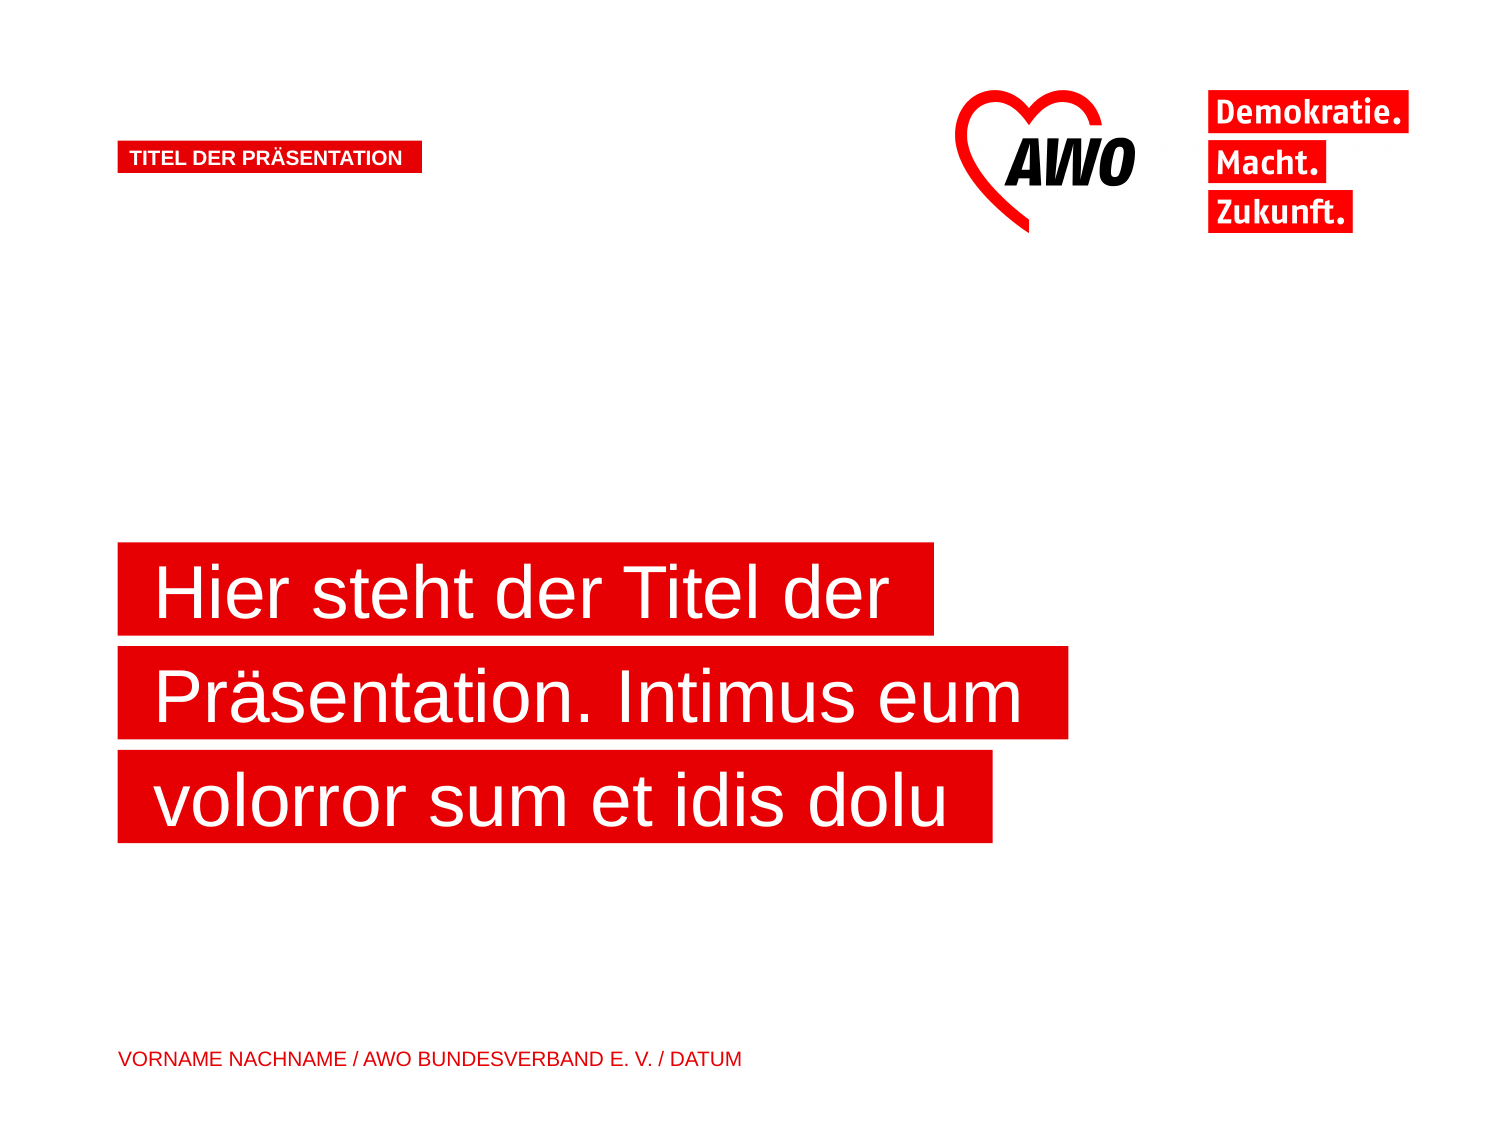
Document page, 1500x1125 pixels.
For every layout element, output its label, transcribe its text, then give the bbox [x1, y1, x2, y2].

footer VORNAME NACHNAME / AWO BUNDESVERBAND E. V. / DATUM [118, 1045, 1211, 1072]
subtitle Präsentation. Intimus eum [117, 646, 1069, 740]
list Titel der Präsentation [117, 140, 422, 173]
list volorror sum et idis dolu [117, 749, 993, 844]
picture [955, 90, 1409, 233]
title Hier steht der Titel der [117, 542, 934, 636]
